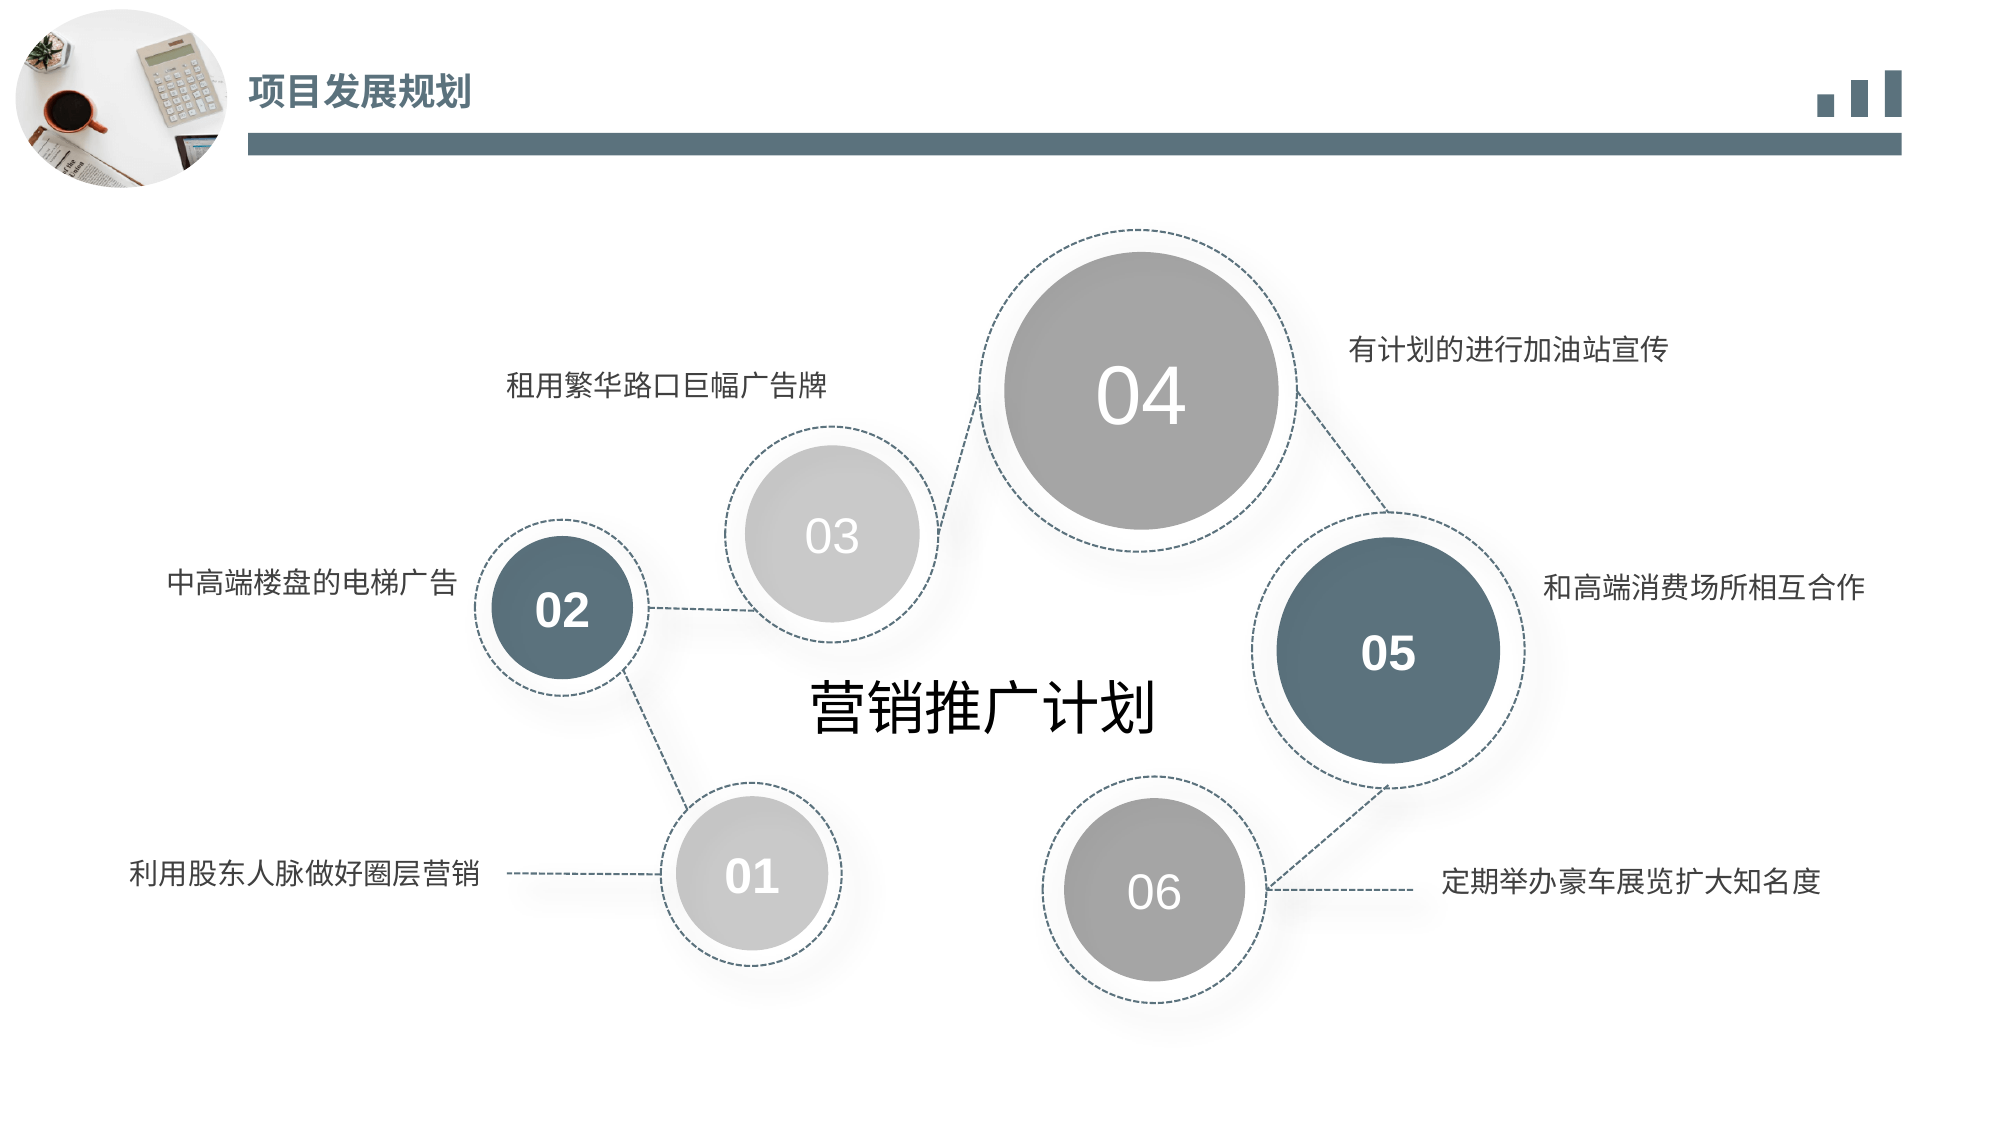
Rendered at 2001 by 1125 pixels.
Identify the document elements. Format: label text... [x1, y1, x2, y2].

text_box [1296, 390, 1389, 513]
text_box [725, 426, 939, 643]
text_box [938, 390, 980, 535]
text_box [1251, 512, 1525, 789]
text_box 营销推广计划 [756, 663, 1209, 749]
text_box 和高端消费场所相互合作 [1529, 562, 1915, 613]
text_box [1042, 776, 1267, 1004]
text_box 中高端楼盘的电梯广告 [151, 557, 474, 607]
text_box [623, 669, 688, 810]
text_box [648, 607, 757, 611]
text_box [247, 132, 1903, 156]
text_box 有计划的进行加油站宣传 [1333, 324, 1775, 374]
text_box 定期举办豪车展览扩大知名度 [1426, 856, 1869, 906]
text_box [1267, 788, 1389, 890]
text_box 项目发展规划 [233, 60, 489, 121]
text_box [14, 8, 229, 189]
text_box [1817, 70, 1902, 117]
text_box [474, 519, 649, 696]
text_box 租用繁华路口巨幅广告牌 [491, 359, 882, 410]
text_box 利用股东人脉做好圈层营销 [114, 848, 506, 898]
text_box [979, 229, 1297, 552]
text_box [660, 782, 842, 966]
